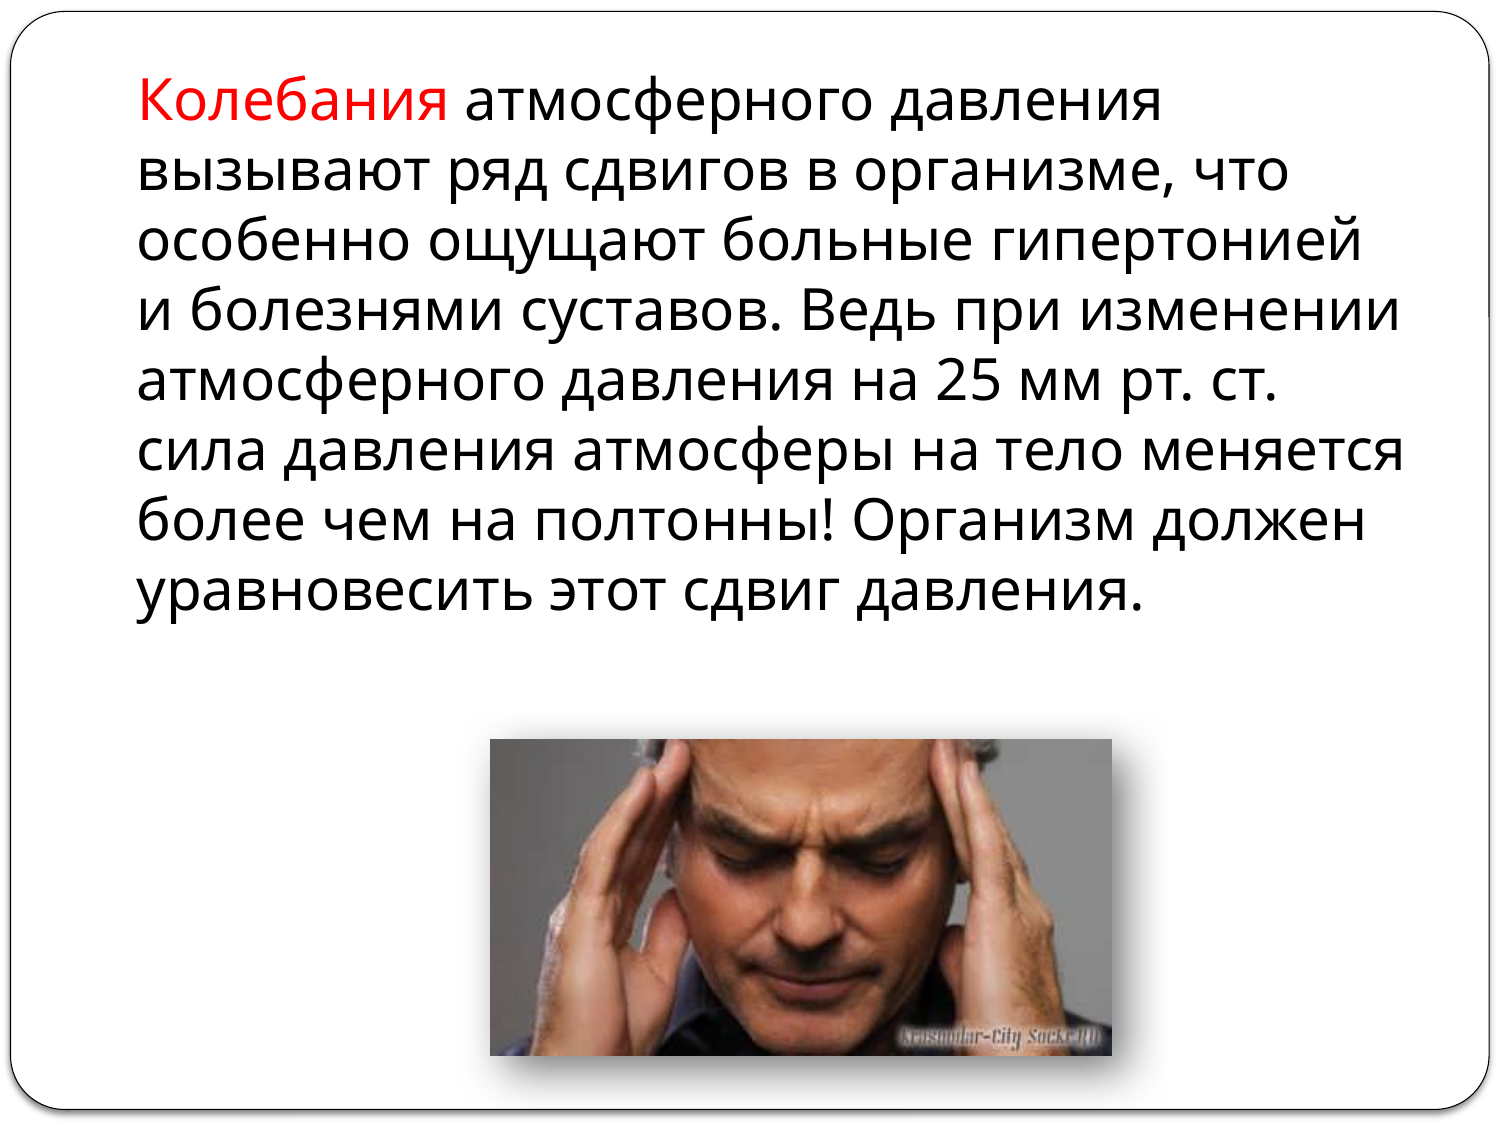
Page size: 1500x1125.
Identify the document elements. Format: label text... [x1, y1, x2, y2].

picture [489, 739, 1113, 1056]
list Колебания атмосферного давления вызывают ряд сдвигов в организме, что особенно ощущают больные гипертонией и болезнями суставов. Ведь при изменении атмосферного давления на 25 мм рт. ст. сила давления атмосферы на тело меняется более чем на полтонны! Организм должен уравновесить этот сдвиг давления. [76, 54, 1425, 610]
